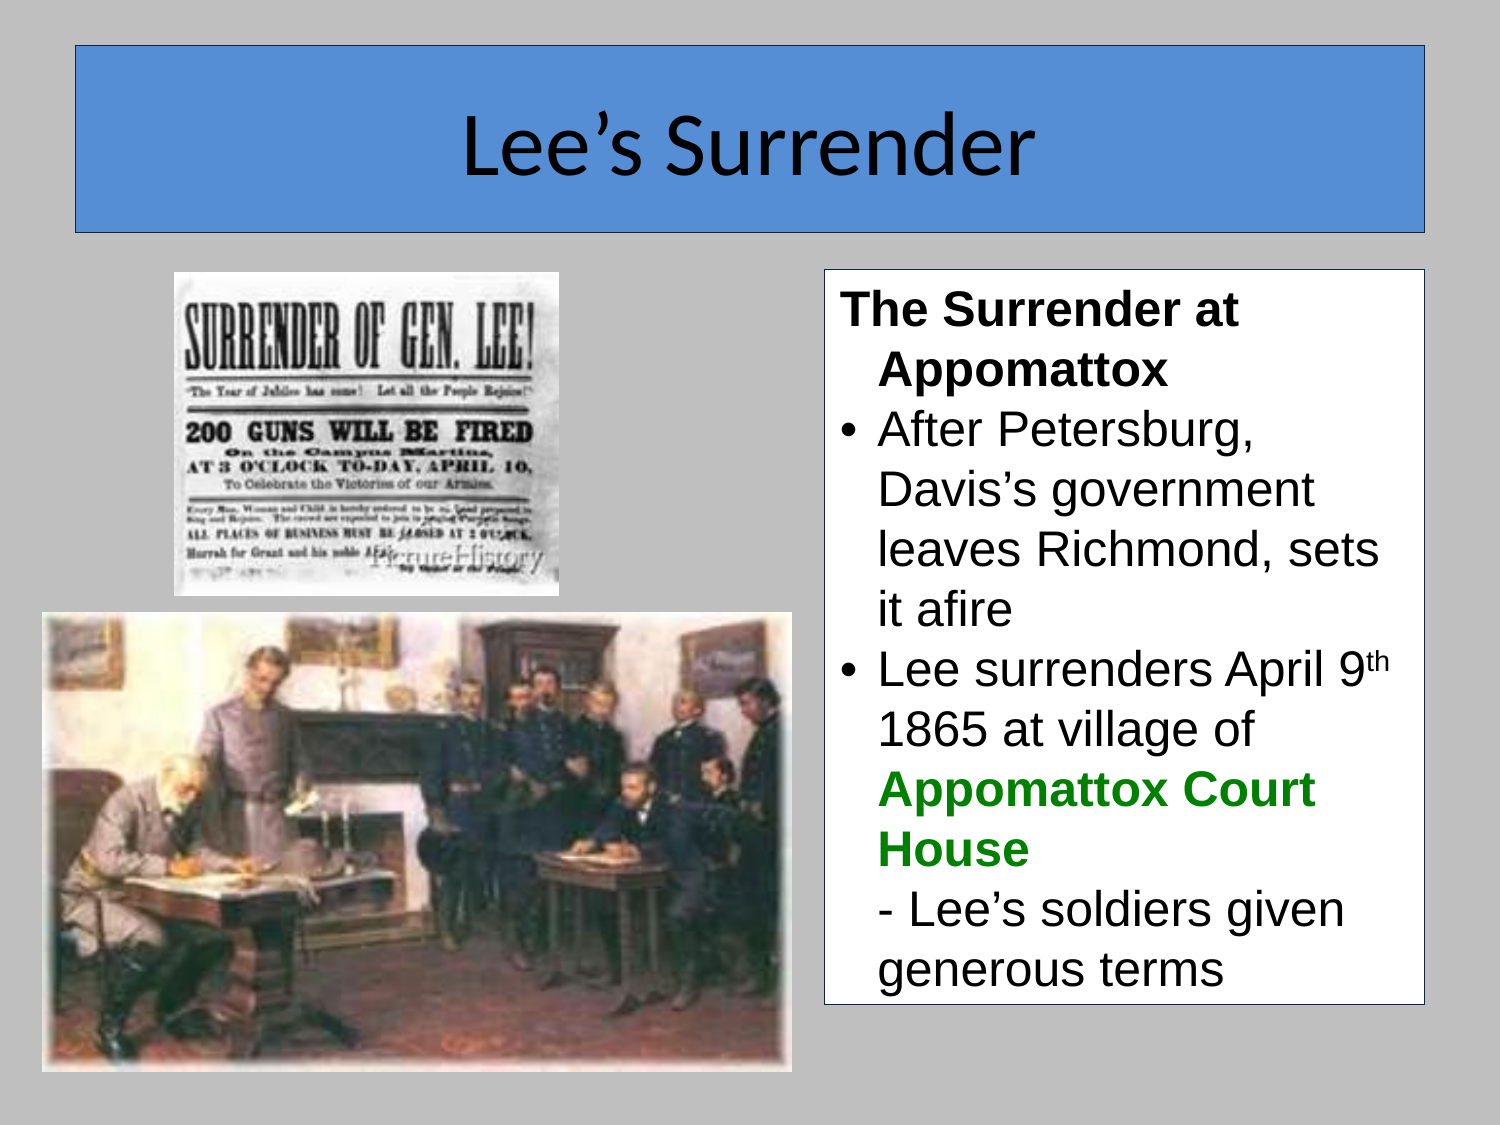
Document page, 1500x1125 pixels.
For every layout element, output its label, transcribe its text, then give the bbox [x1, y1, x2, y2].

text_box The Surrender at Appomattox • After Petersburg, Davis’s government leaves Richmond, sets it afire • Lee surrenders April 9th 1865 at village of Appomattox Court House - Lee’s soldiers given generous terms [824, 269, 1425, 1005]
picture [174, 271, 559, 596]
picture [41, 612, 792, 1073]
title Lee’s Surrender [75, 45, 1425, 233]
